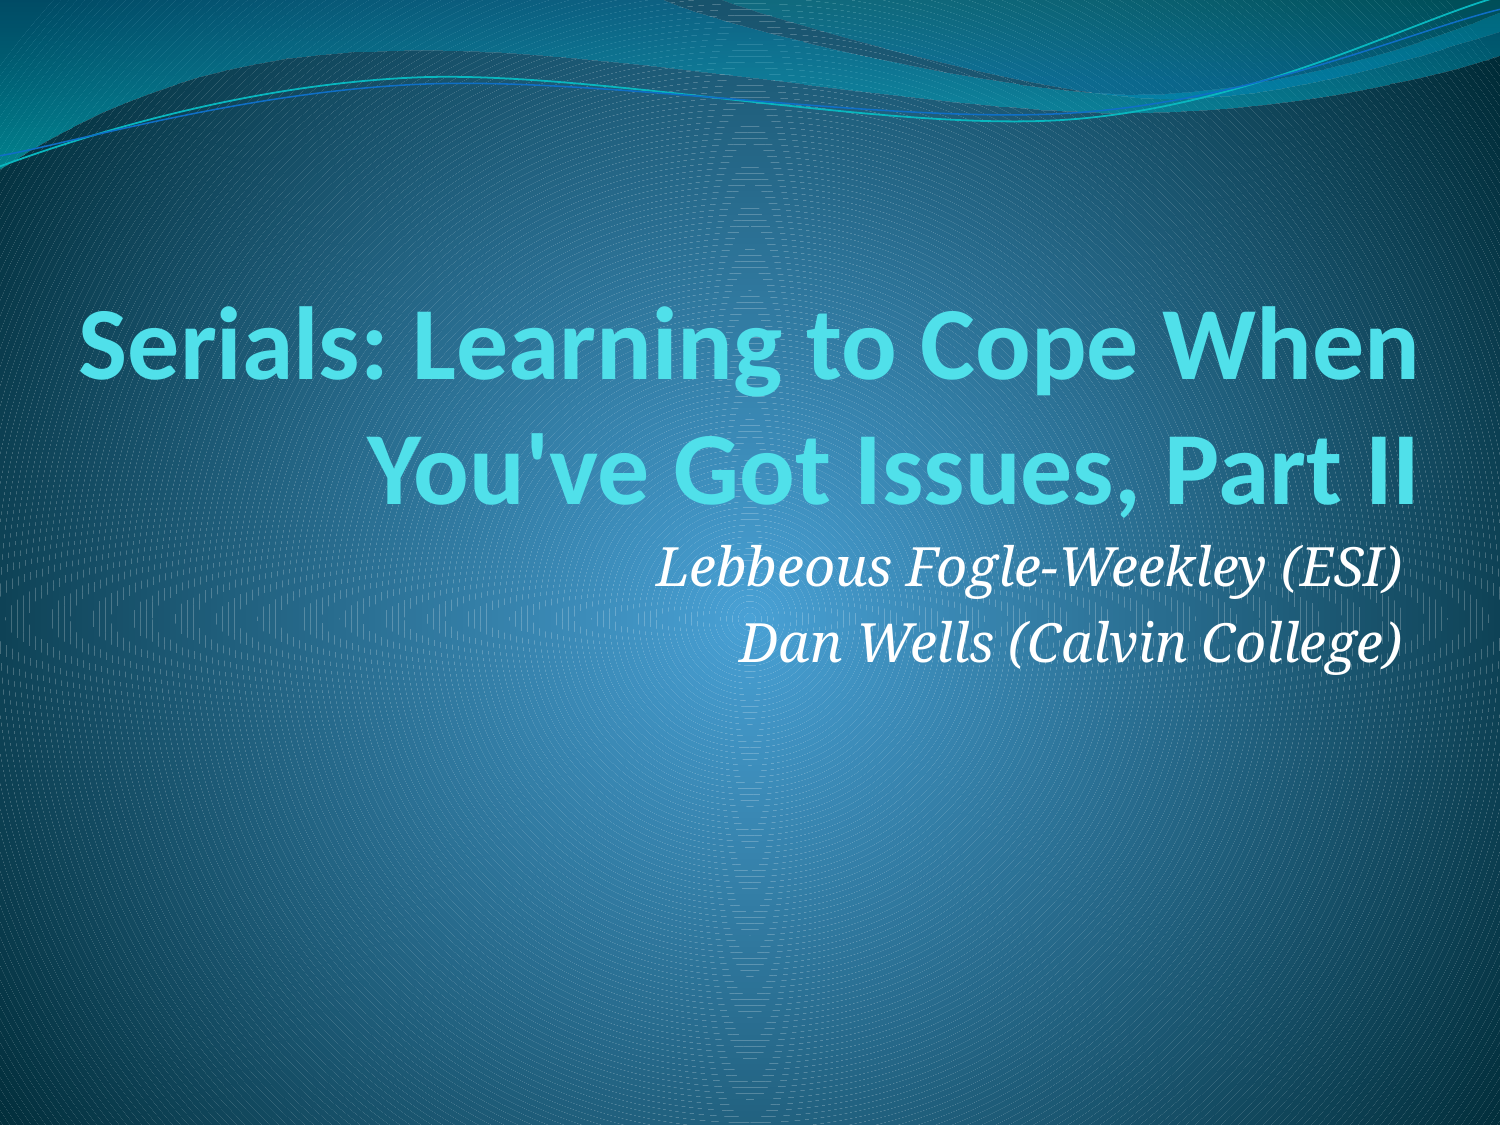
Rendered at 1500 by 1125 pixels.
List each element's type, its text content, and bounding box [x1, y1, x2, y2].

subtitle Lebbeous Fogle-Weekley (ESI) Dan Wells (Calvin College) [125, 525, 1414, 813]
title Serials: Learning to Cope When You've Got Issues, Part II [75, 149, 1426, 525]
